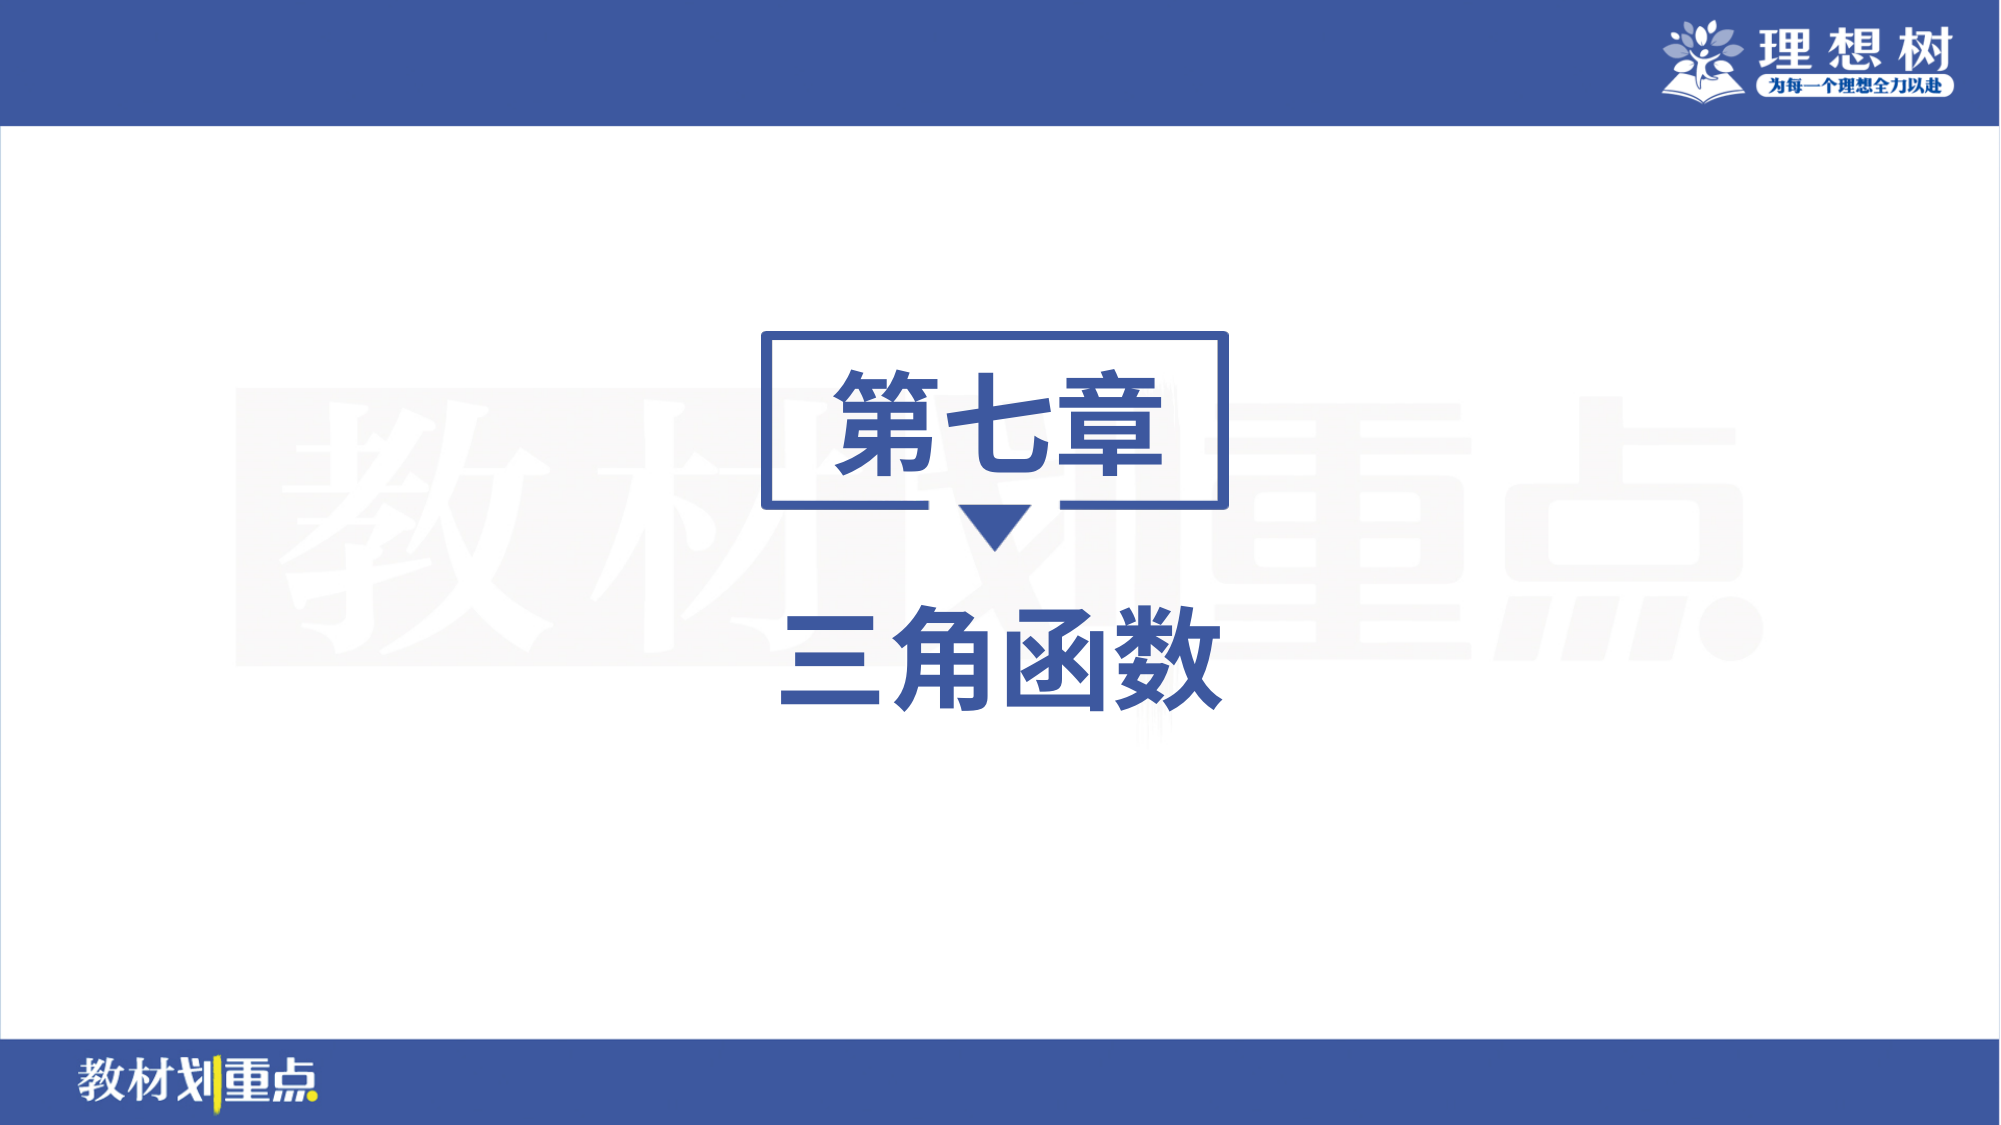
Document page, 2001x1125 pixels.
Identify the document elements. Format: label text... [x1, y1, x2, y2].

picture [0, 0, 2000, 578]
text_box 第七章 [1229, 343, 1235, 497]
text_box 三角函数 [0, 578, 2000, 732]
picture [0, 732, 2000, 1125]
